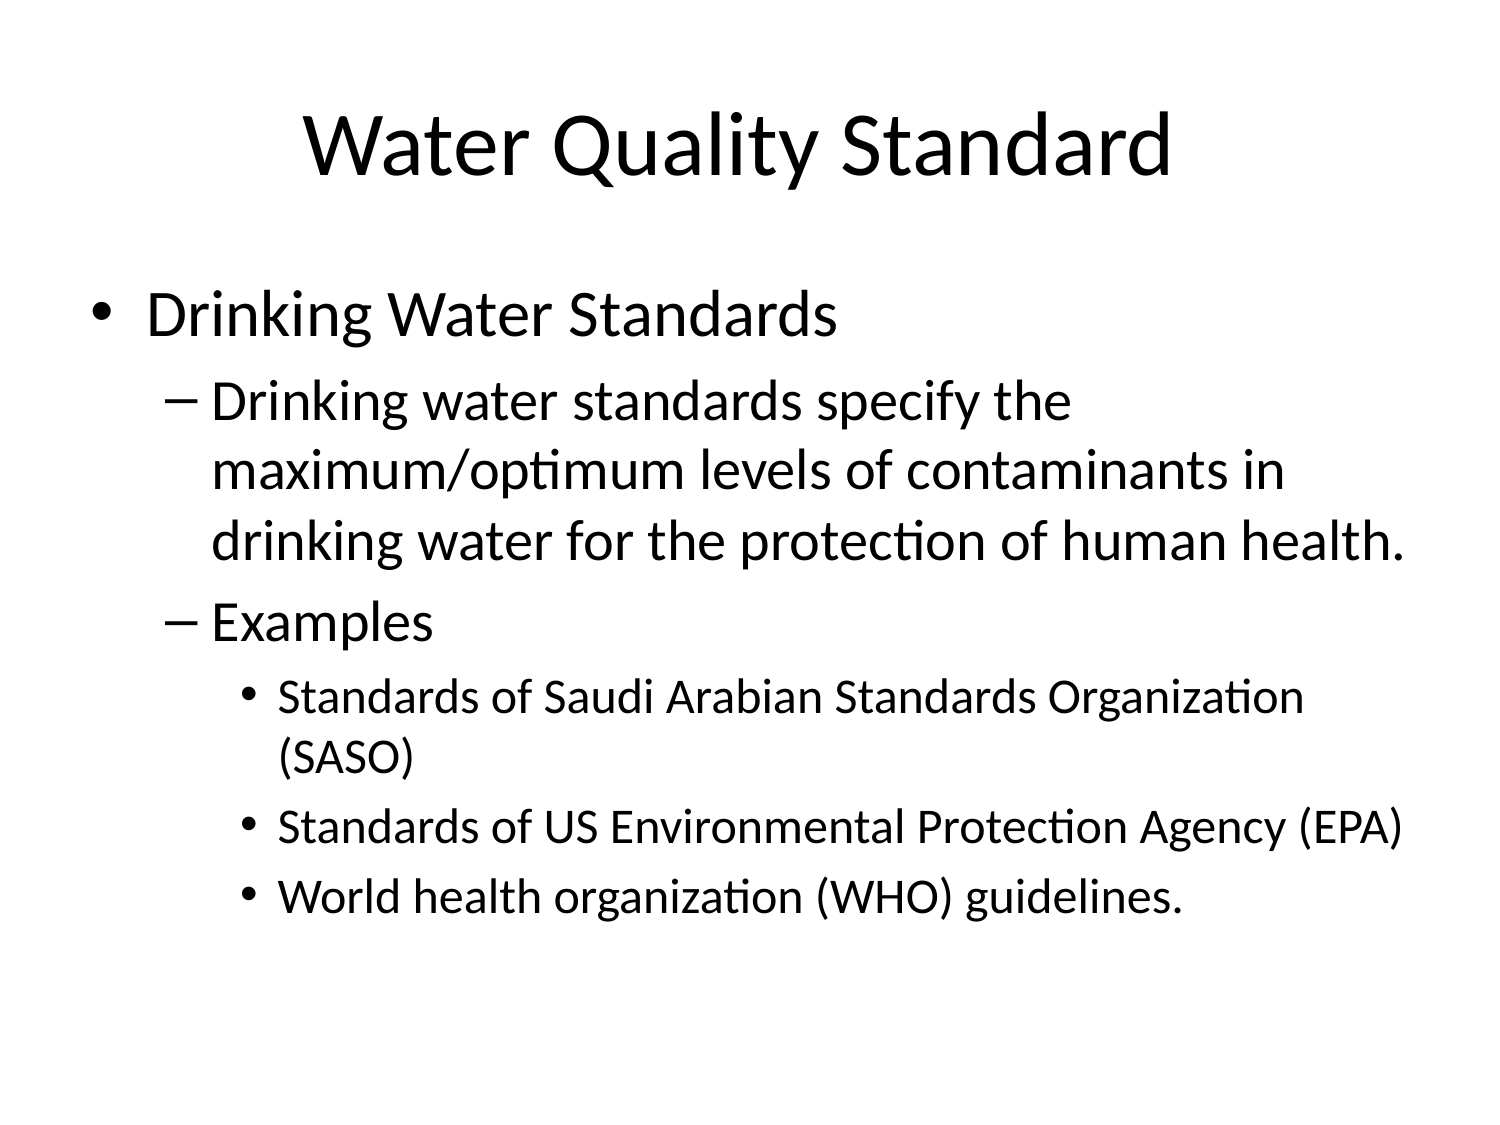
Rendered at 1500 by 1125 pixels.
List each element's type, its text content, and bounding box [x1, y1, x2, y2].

title Water Quality Standard [75, 45, 1425, 233]
list Drinking Water Standards Drinking water standards specify the maximum/optimum levels of contaminants in drinking water for the protection of human health. Examples Standards of Saudi Arabian Standards Organization (SASO) Standards of US Environmental Protection Agency (EPA) World health organization (WHO) guidelines. [75, 262, 1425, 1005]
